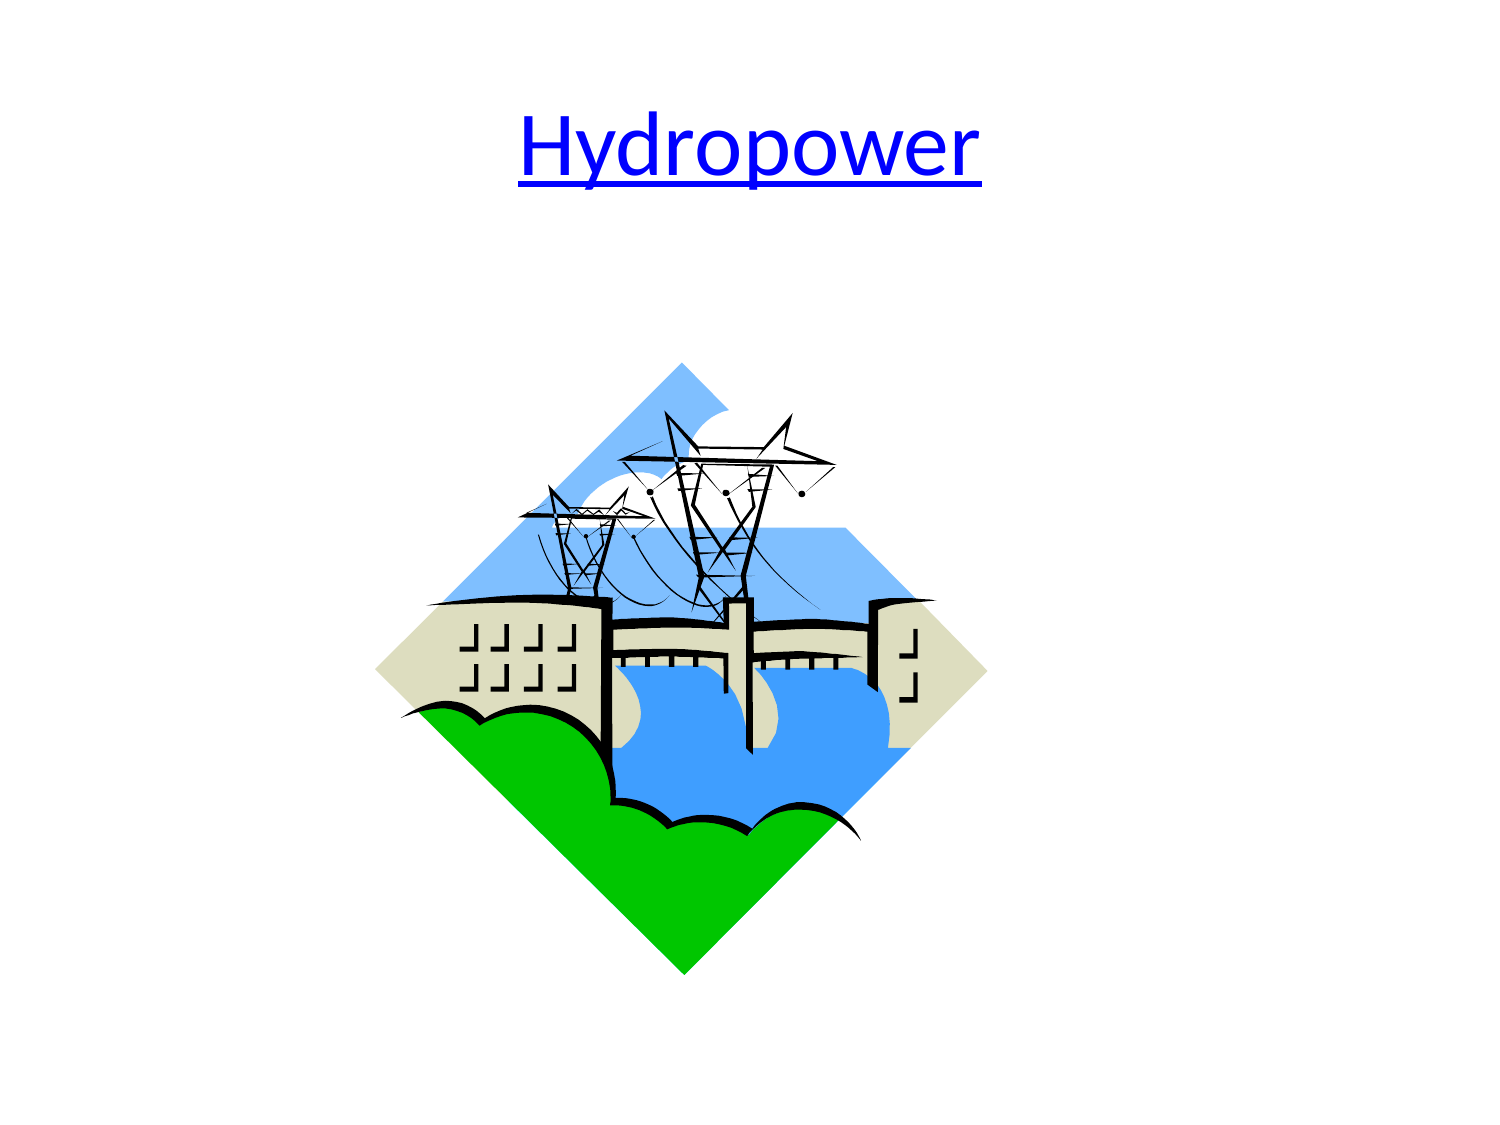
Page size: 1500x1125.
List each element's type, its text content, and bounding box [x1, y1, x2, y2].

title Hydropower [75, 45, 1425, 233]
picture [374, 362, 988, 976]
